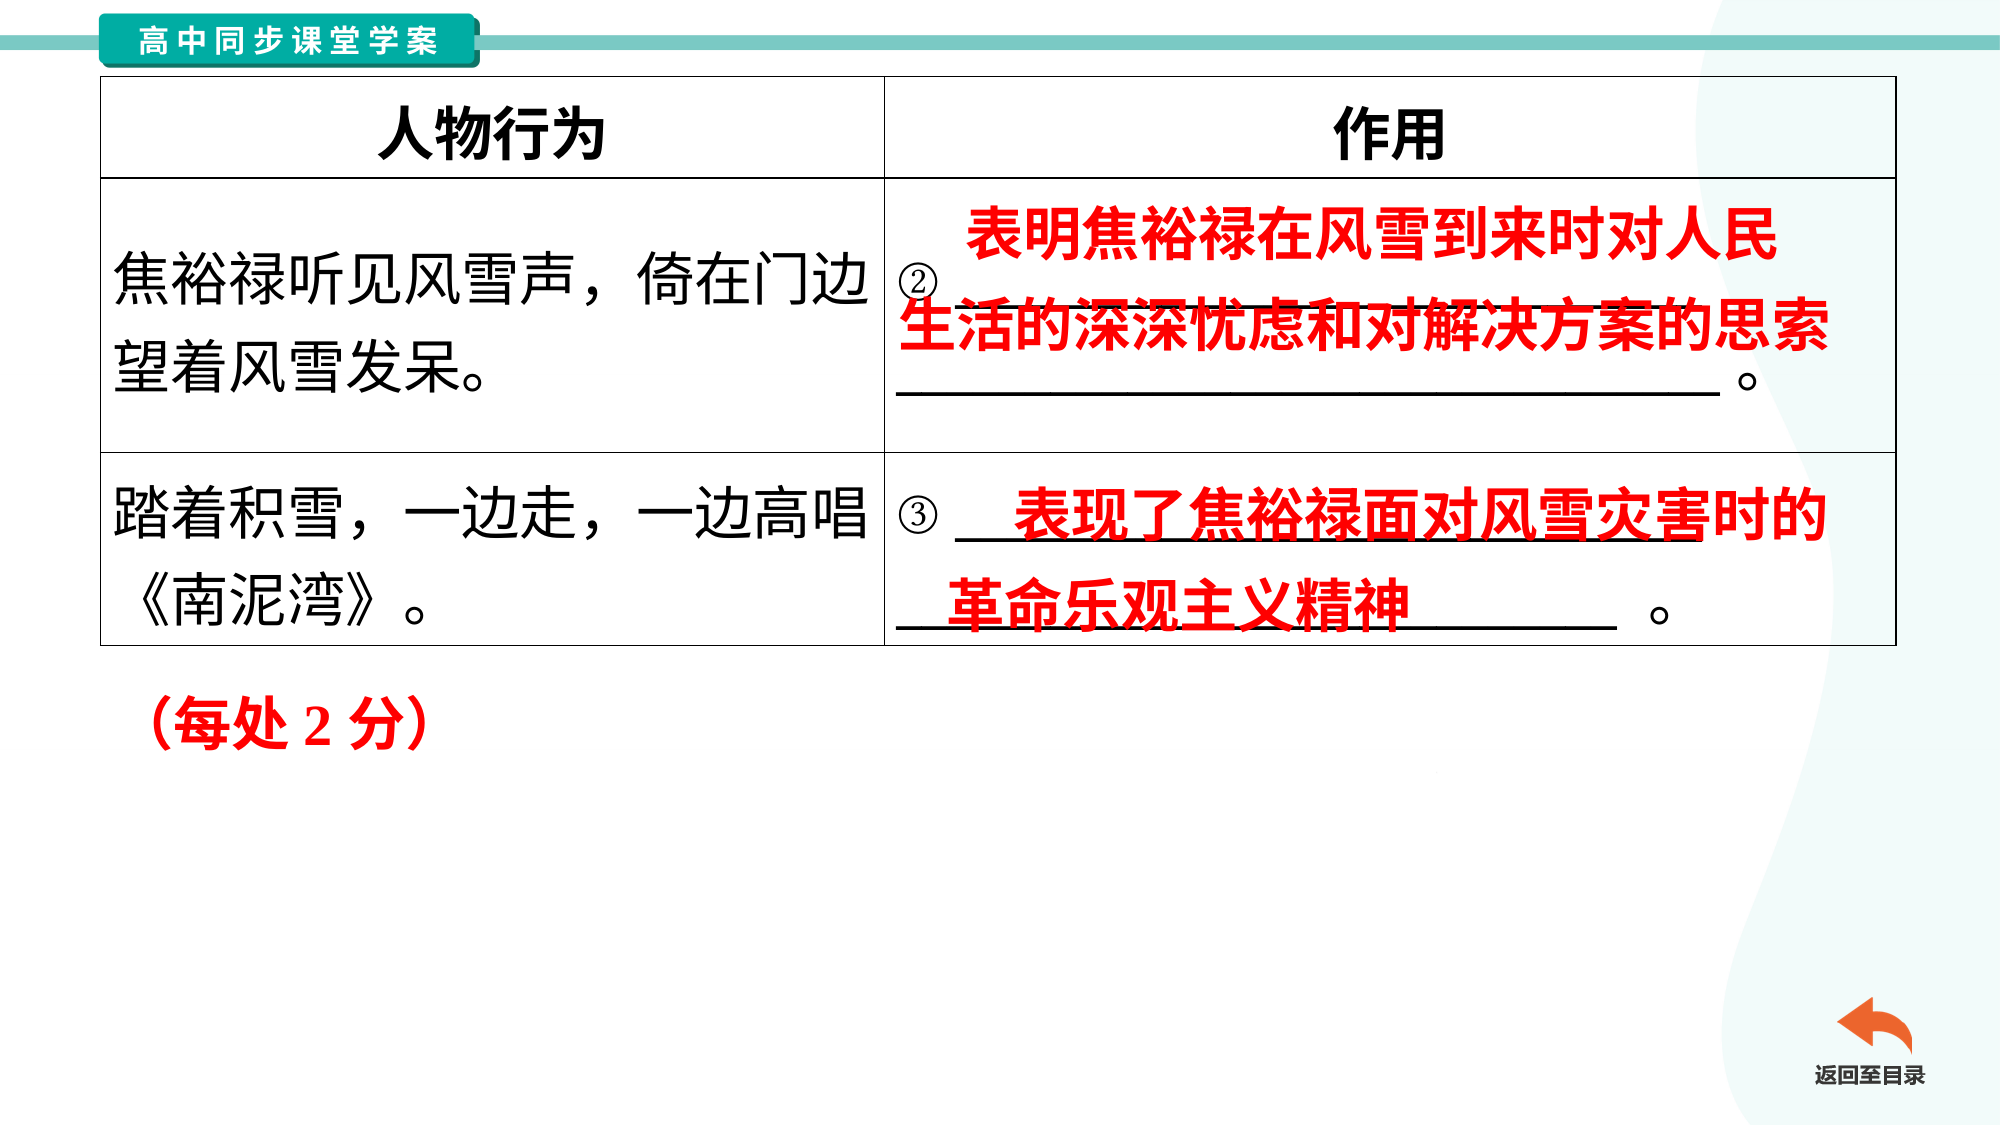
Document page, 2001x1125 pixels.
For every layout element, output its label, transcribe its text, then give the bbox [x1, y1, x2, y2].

text_box （每处2分） [100, 680, 1101, 765]
table_cell ③ _____________________________ ____________________________ 。 [885, 453, 1895, 645]
table_header 人物行为 [101, 77, 884, 177]
table_cell ② _____________________________ ________________________________。 [885, 179, 1895, 452]
table_header 作用 [885, 77, 1895, 177]
table_cell 踏着积雪，一边走，一边高唱 《南泥湾》。 [101, 453, 884, 645]
picture [0, 0, 2000, 1125]
text_box 表现了焦裕禄面对风雪灾害时的革命乐观主义精神 [946, 457, 1887, 640]
table_cell 焦裕禄听见风雪声，倚在门边 望着风雪发呆。 [101, 179, 884, 452]
text_box 表明焦裕禄在风雪到来时对人民生活的深深忧虑和对解决方案的思索 [898, 176, 1839, 358]
